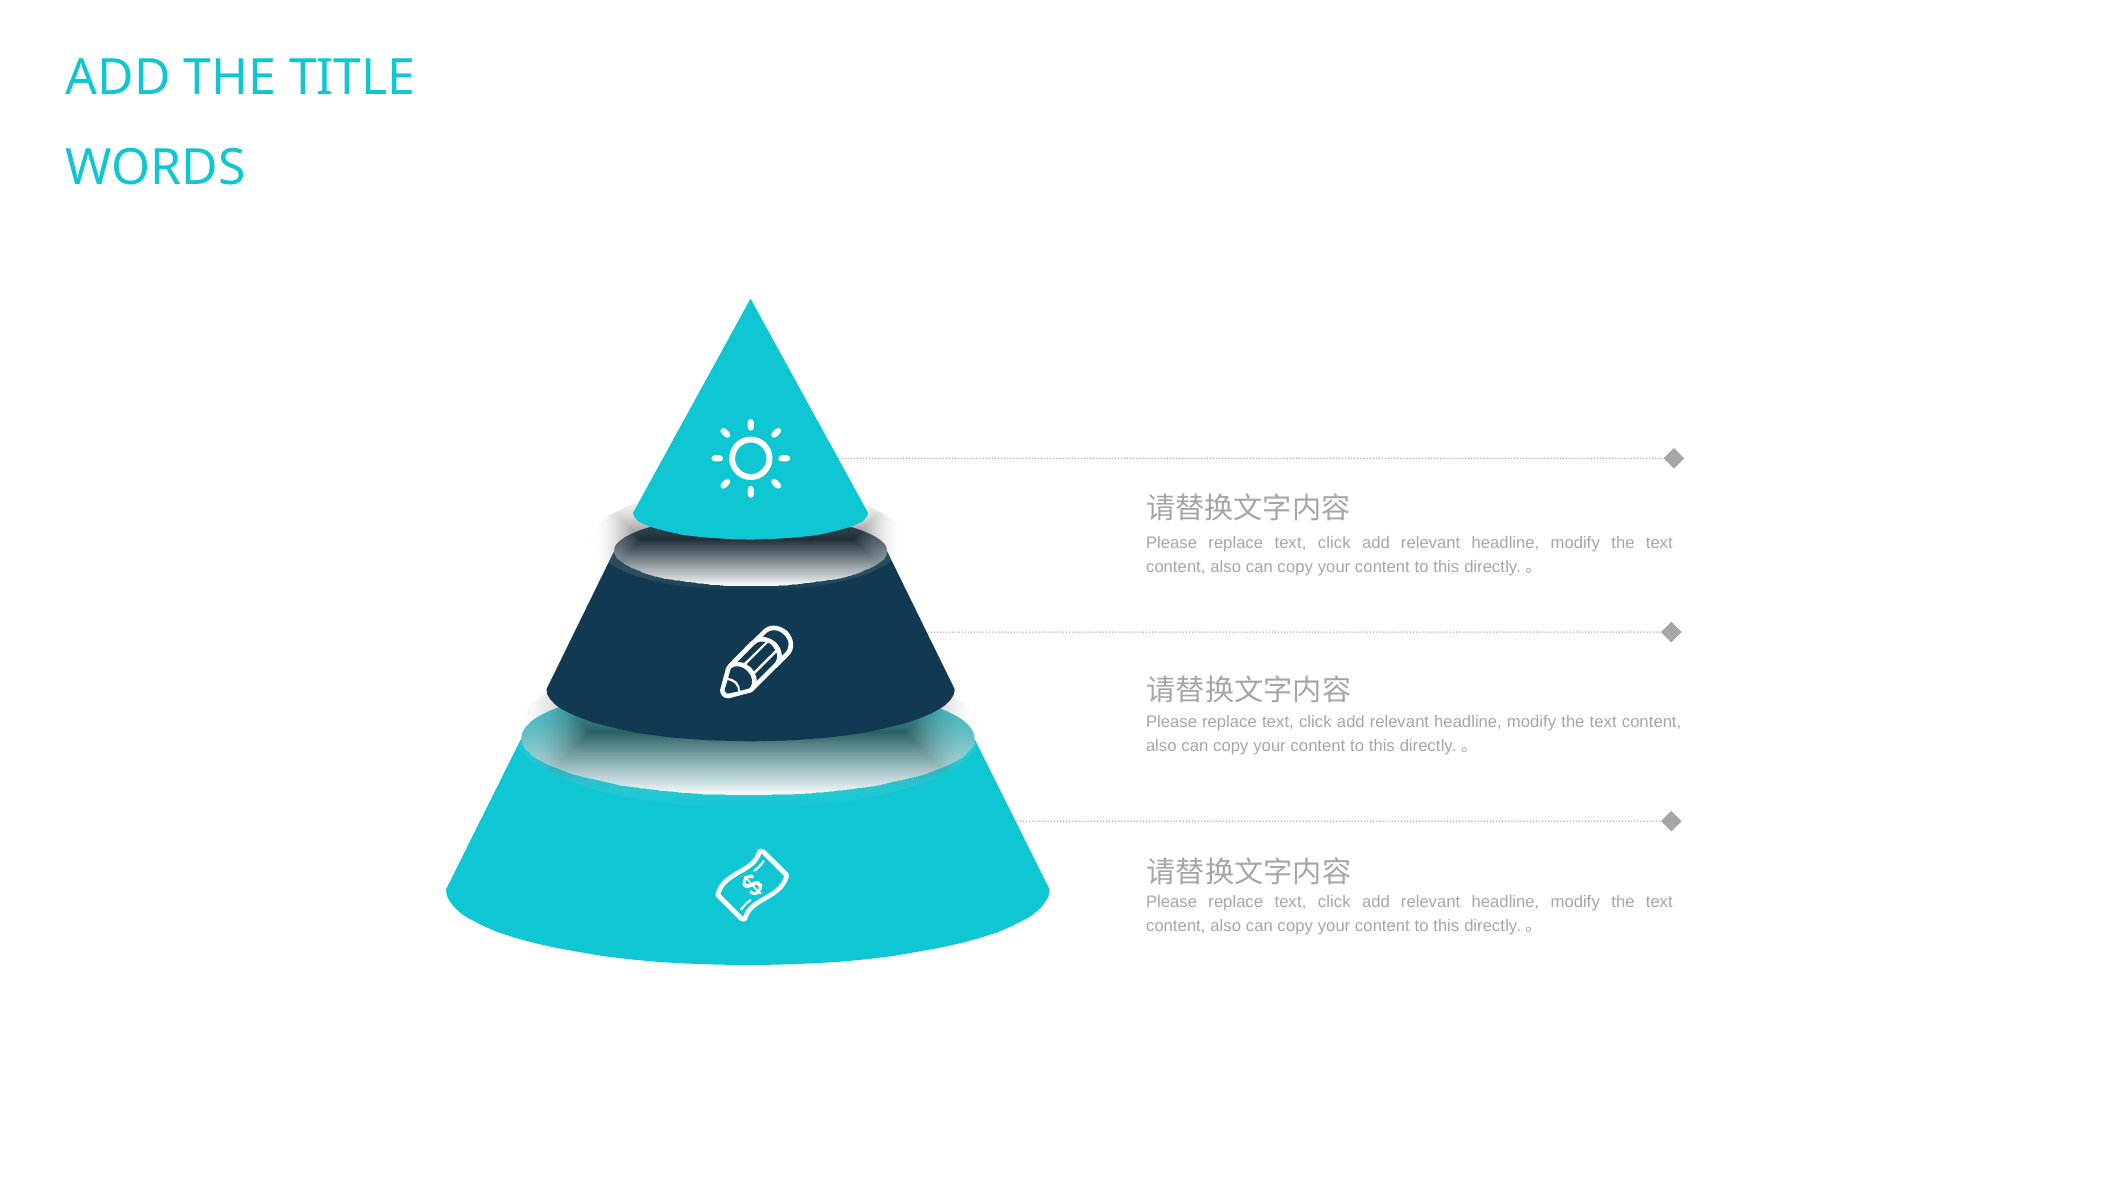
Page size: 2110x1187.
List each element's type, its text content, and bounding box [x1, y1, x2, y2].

text_box [711, 455, 724, 462]
text_box [720, 427, 731, 438]
text_box 请替换文字内容 [1146, 846, 1352, 889]
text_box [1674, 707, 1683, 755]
text_box Please replace text, click add relevant headline, modify the text content, also can copy your content to this directly.。 [1146, 886, 1674, 935]
text_box [771, 427, 782, 438]
text_box [747, 418, 754, 431]
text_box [747, 458, 1674, 822]
text_box ADD THE TITLE WORDS [50, 7, 583, 202]
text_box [715, 848, 790, 922]
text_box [546, 487, 955, 742]
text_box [445, 656, 1050, 966]
text_box [647, 298, 838, 487]
text_box [720, 478, 731, 487]
text_box [729, 436, 773, 480]
